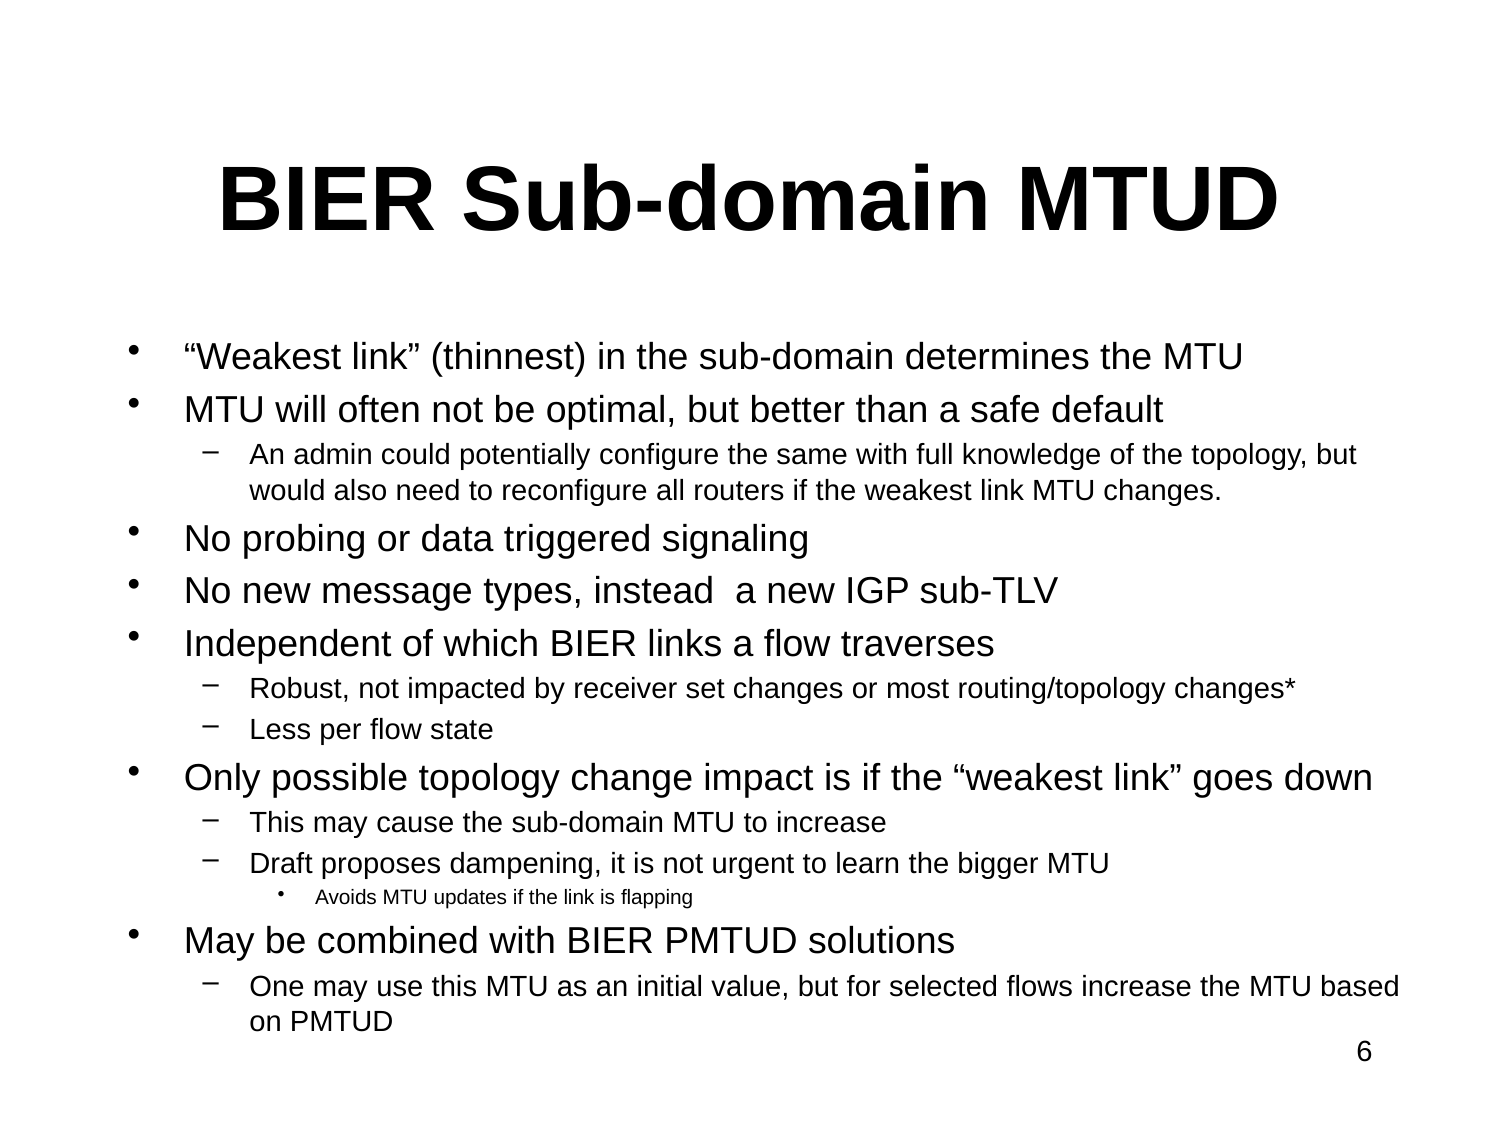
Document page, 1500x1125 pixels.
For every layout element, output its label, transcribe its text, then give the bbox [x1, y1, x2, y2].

list “Weakest link” (thinnest) in the sub-domain determines the MTU MTU will often not be optimal, but better than a safe default An admin could potentially configure the same with full knowledge of the topology, but would also need to reconfigure all routers if the weakest link MTU changes. No probing or data triggered signaling No new message types, instead a new IGP sub-TLV Independent of which BIER links a flow traverses Robust, not impacted by receiver set changes or most routing/topology changes* Less per flow state Only possible topology change impact is if the “weakest link” goes down This may cause the sub-domain MTU to increase Draft proposes dampening, it is not urgent to learn the bigger MTU Avoids MTU updates if the link is flapping May be combined with BIER PMTUD solutions One may use this MTU as an initial value, but for selected flows increase the MTU based on PMTUD [112, 324, 1438, 1063]
slide_number 6 [1074, 1024, 1388, 1101]
title BIER Sub-domain MTUD [112, 99, 1388, 288]
